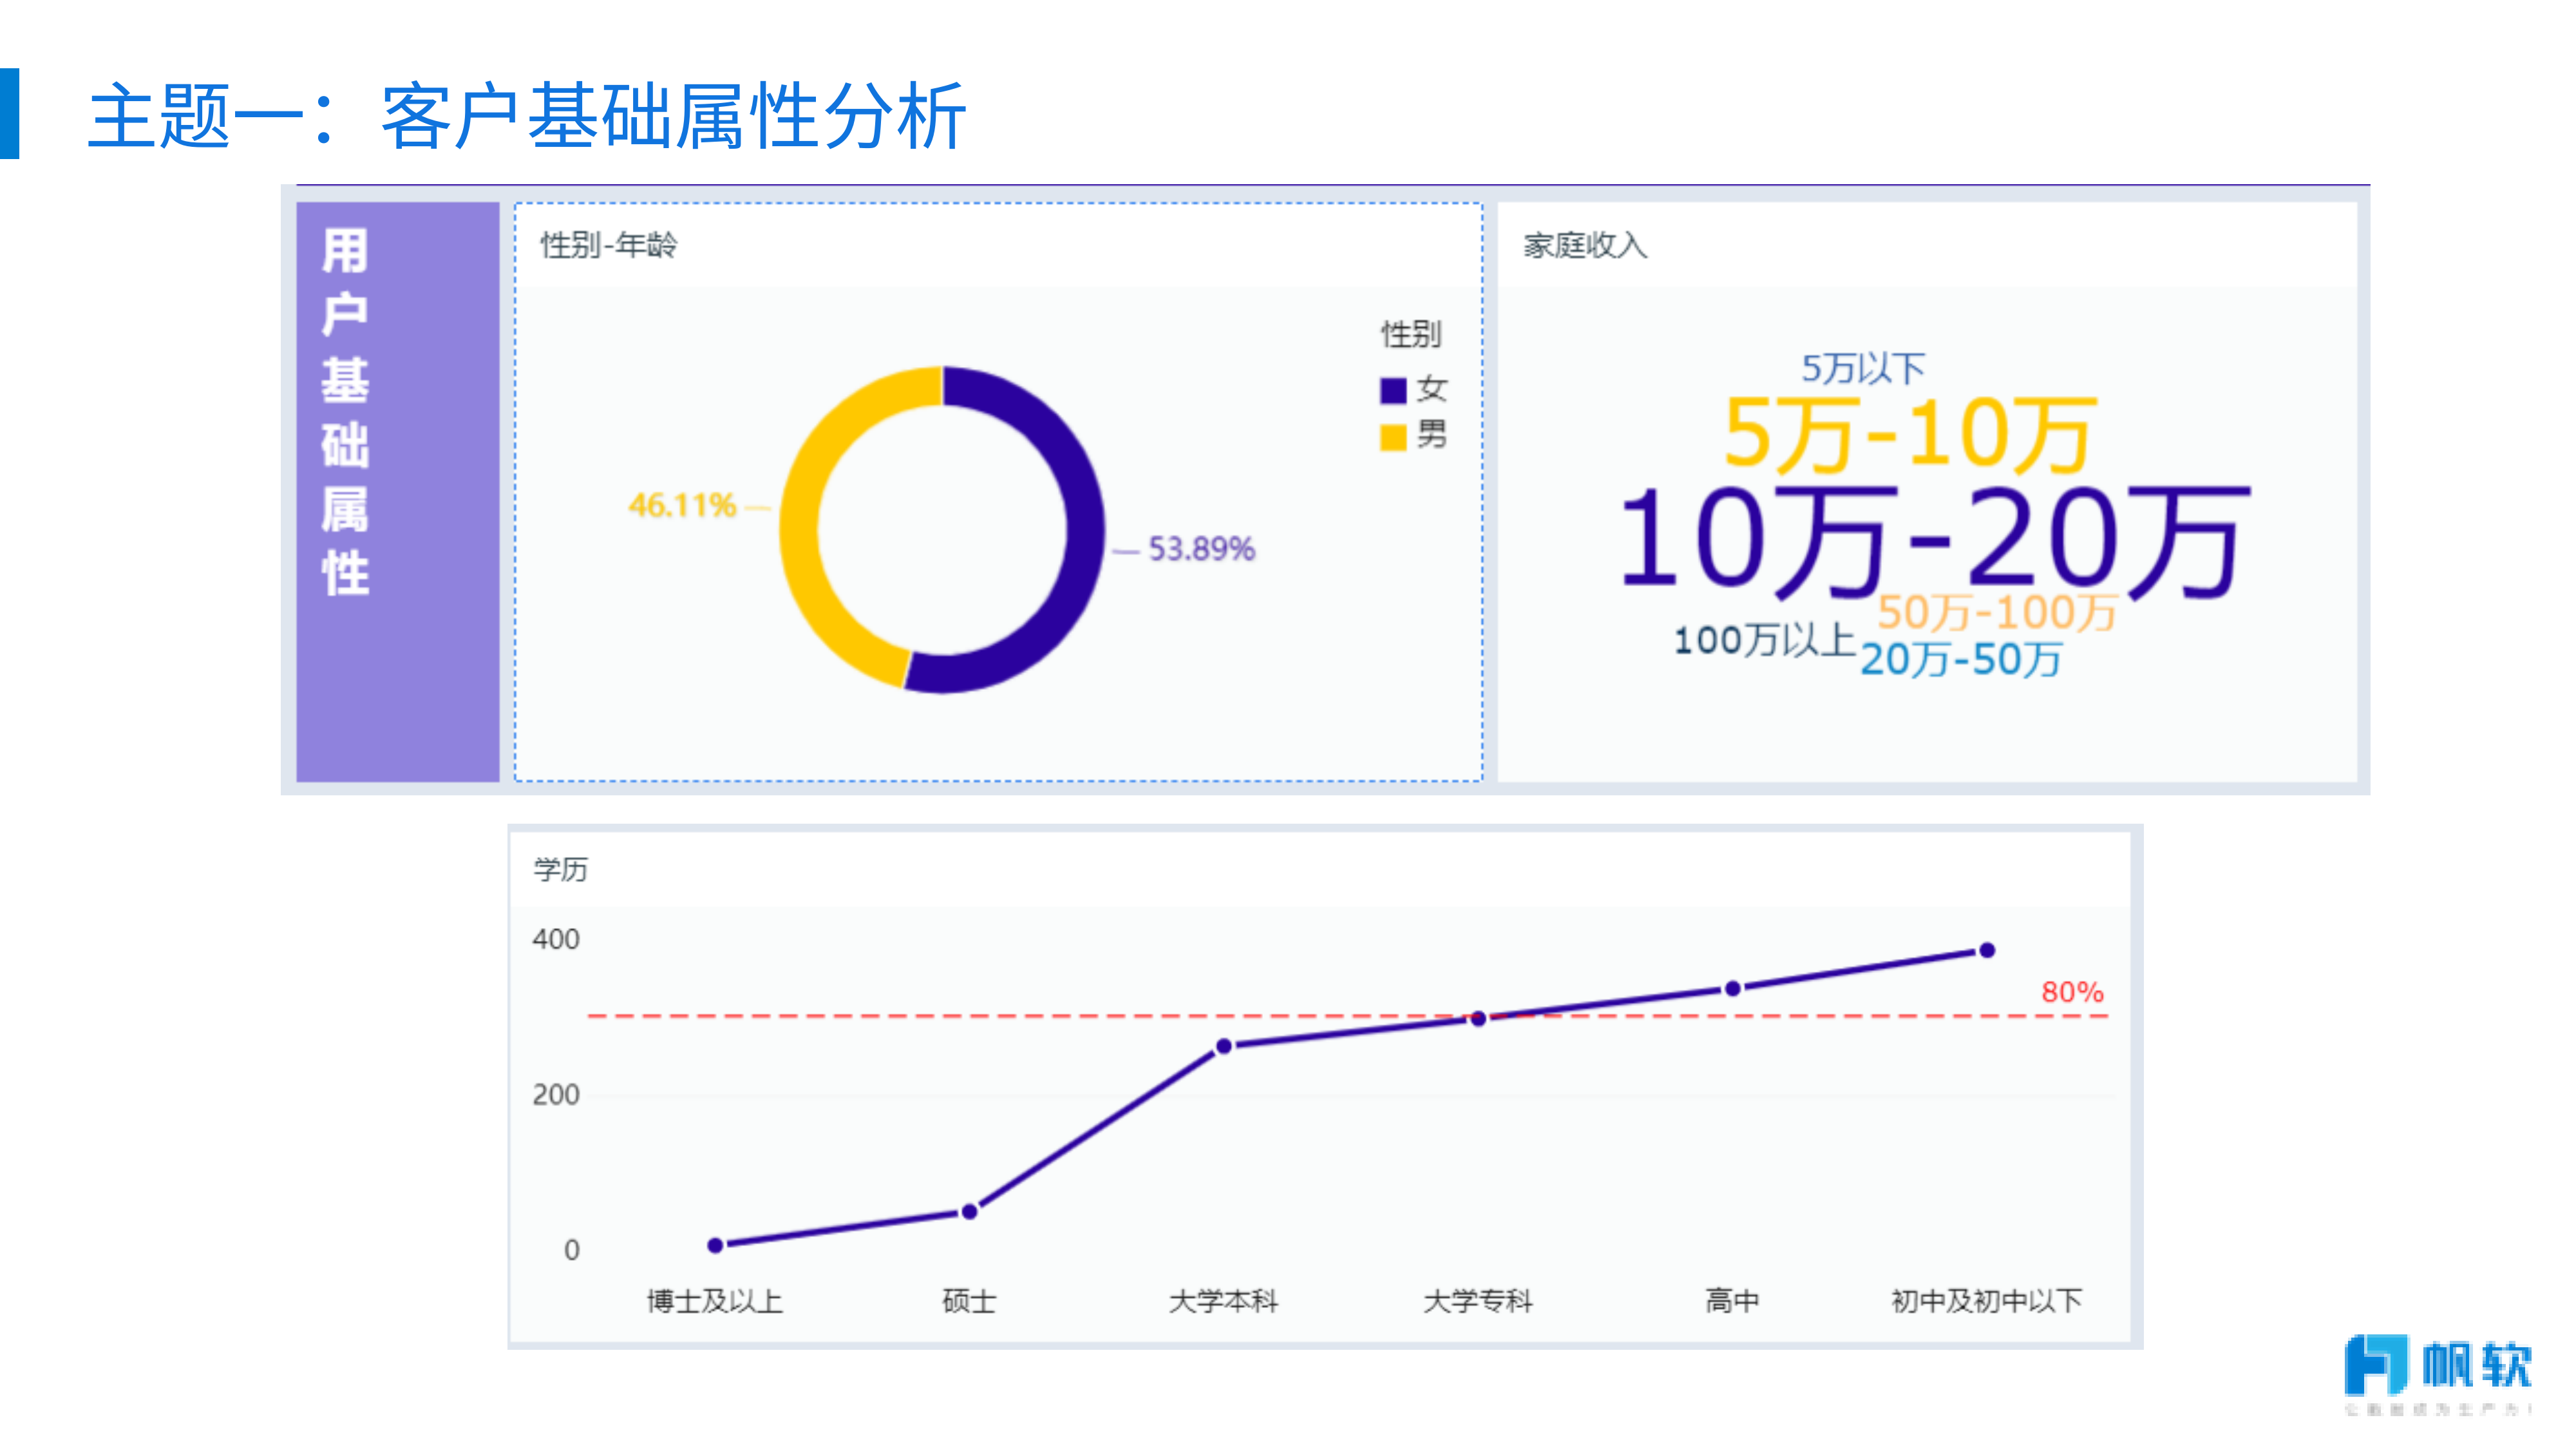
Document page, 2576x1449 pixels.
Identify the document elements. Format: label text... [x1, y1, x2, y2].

picture [507, 823, 2144, 1350]
picture [0, 68, 19, 159]
text_box 主题一：客户基础属性分析 [79, 64, 975, 164]
picture [281, 184, 2371, 795]
picture [2341, 1327, 2535, 1423]
